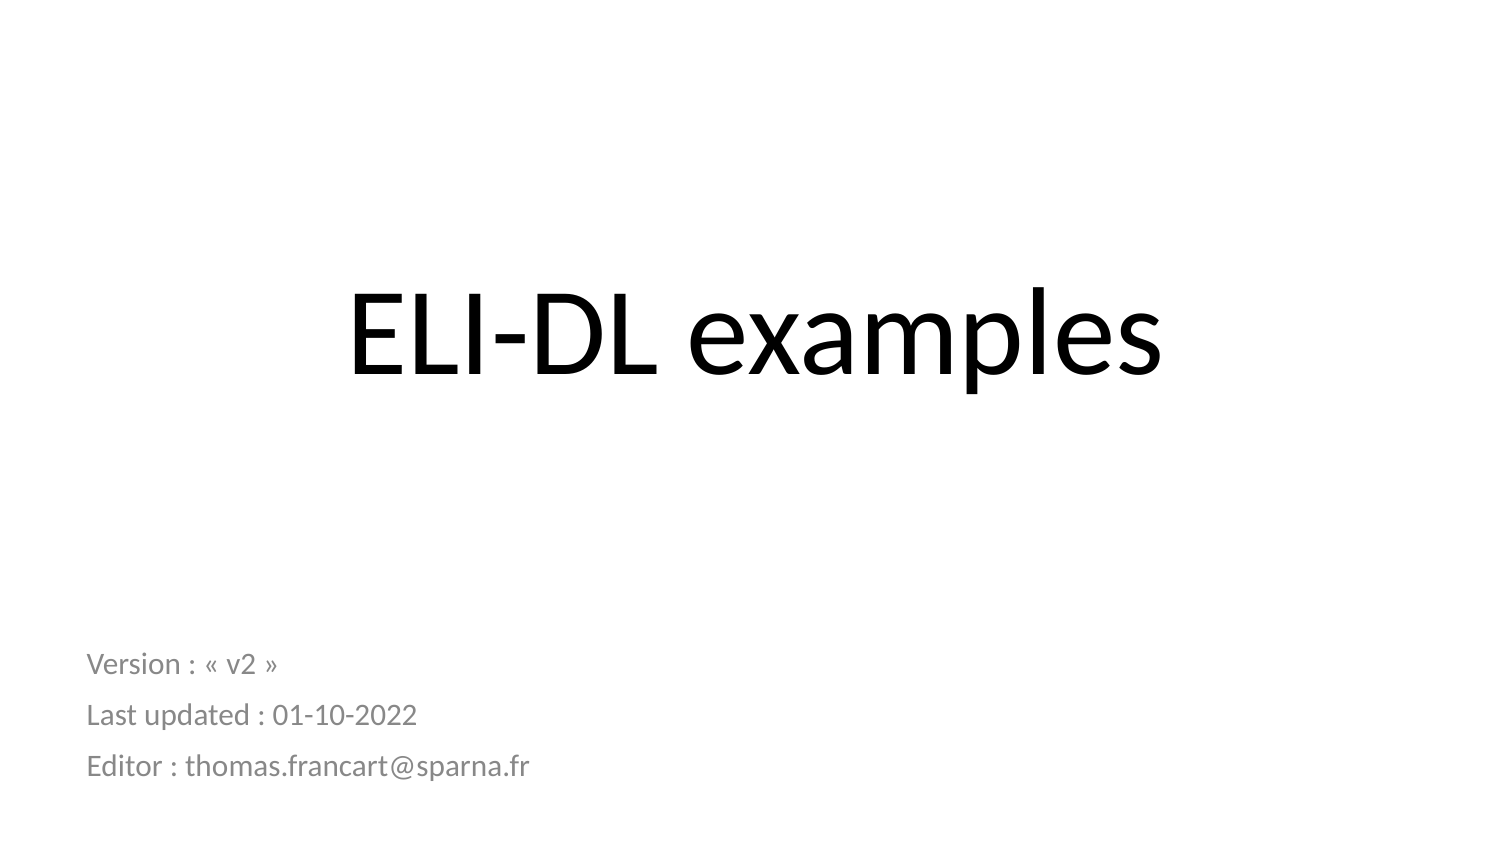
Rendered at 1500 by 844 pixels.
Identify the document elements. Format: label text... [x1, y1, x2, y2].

subtitle Version : « v2 » Last updated : 01-10-2022 Editor : thomas.francart@sparna.fr [67, 636, 855, 805]
title ELI-DL examples [67, 58, 1444, 591]
